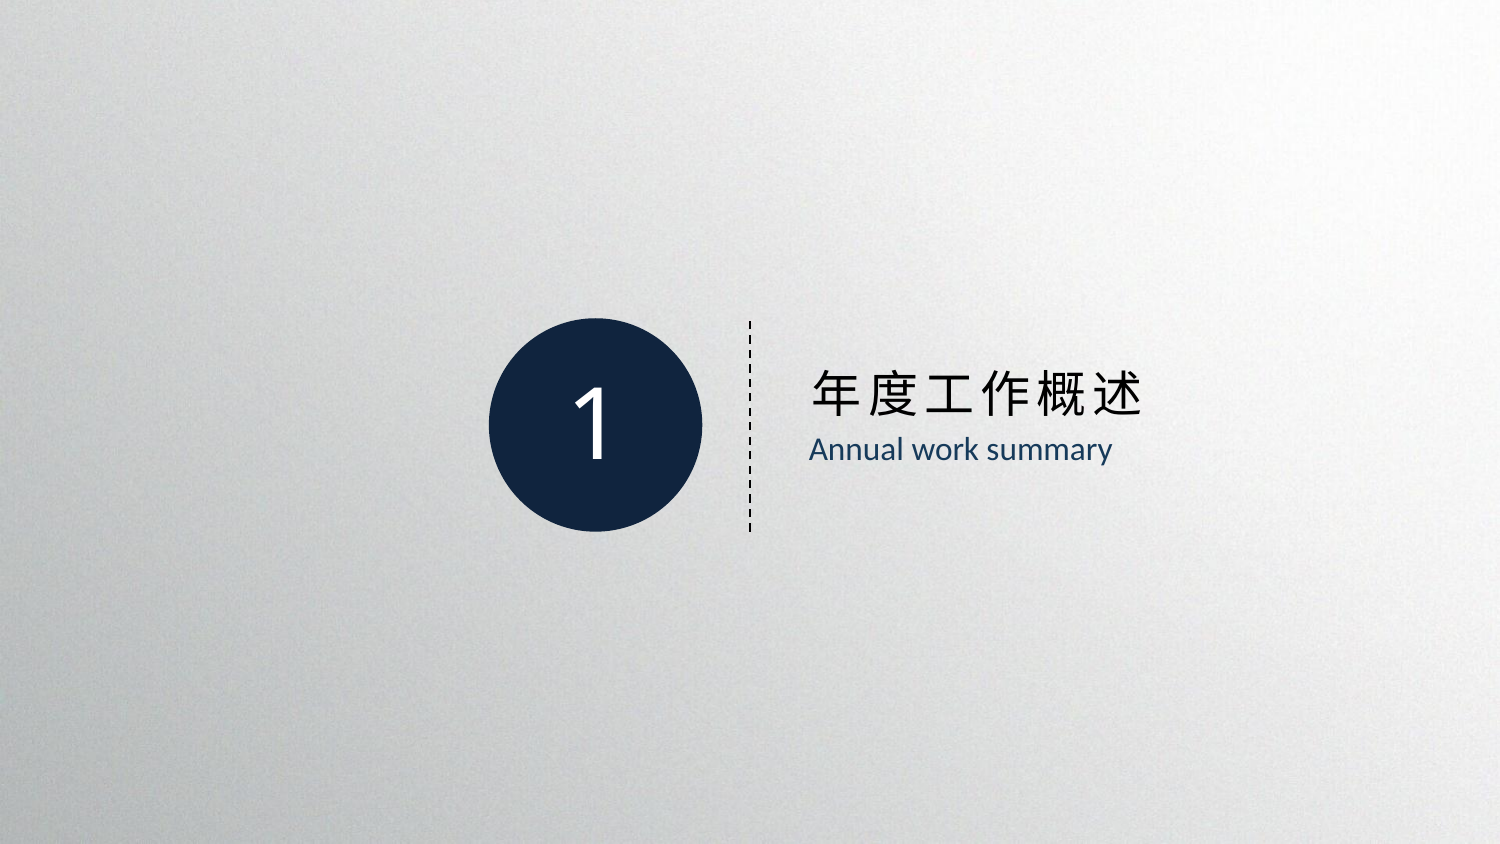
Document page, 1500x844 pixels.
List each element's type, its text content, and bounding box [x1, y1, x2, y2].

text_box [488, 317, 703, 532]
text_box 年度工作概述 [797, 354, 1159, 430]
text_box Annual work summary [793, 420, 1128, 475]
picture [0, 0, 1500, 844]
